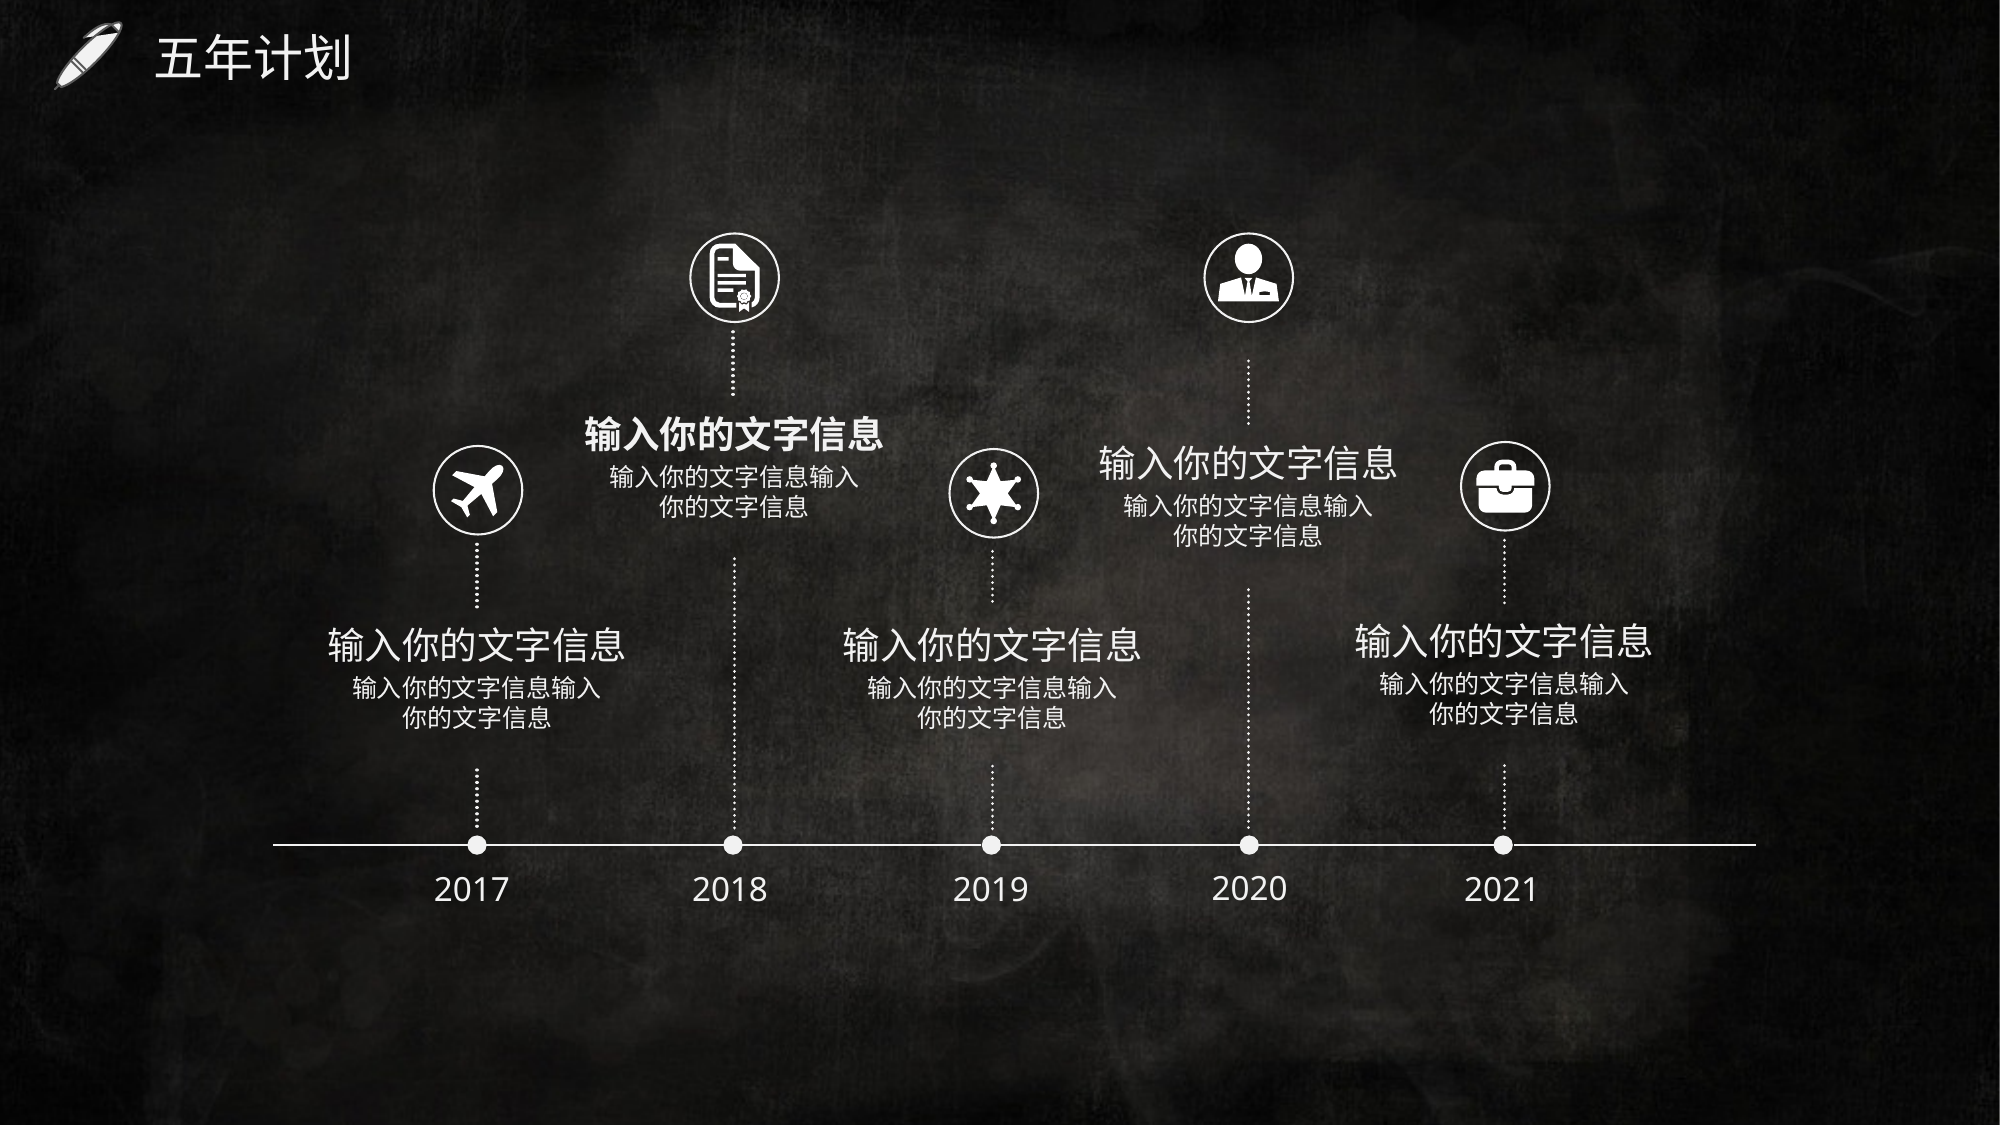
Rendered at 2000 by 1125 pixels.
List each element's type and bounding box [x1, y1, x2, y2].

picture [0, 0, 2000, 1125]
text_box [690, 233, 780, 323]
text_box [1460, 441, 1550, 531]
text_box [433, 445, 523, 535]
text_box [1204, 233, 1294, 323]
text_box [949, 448, 1039, 538]
